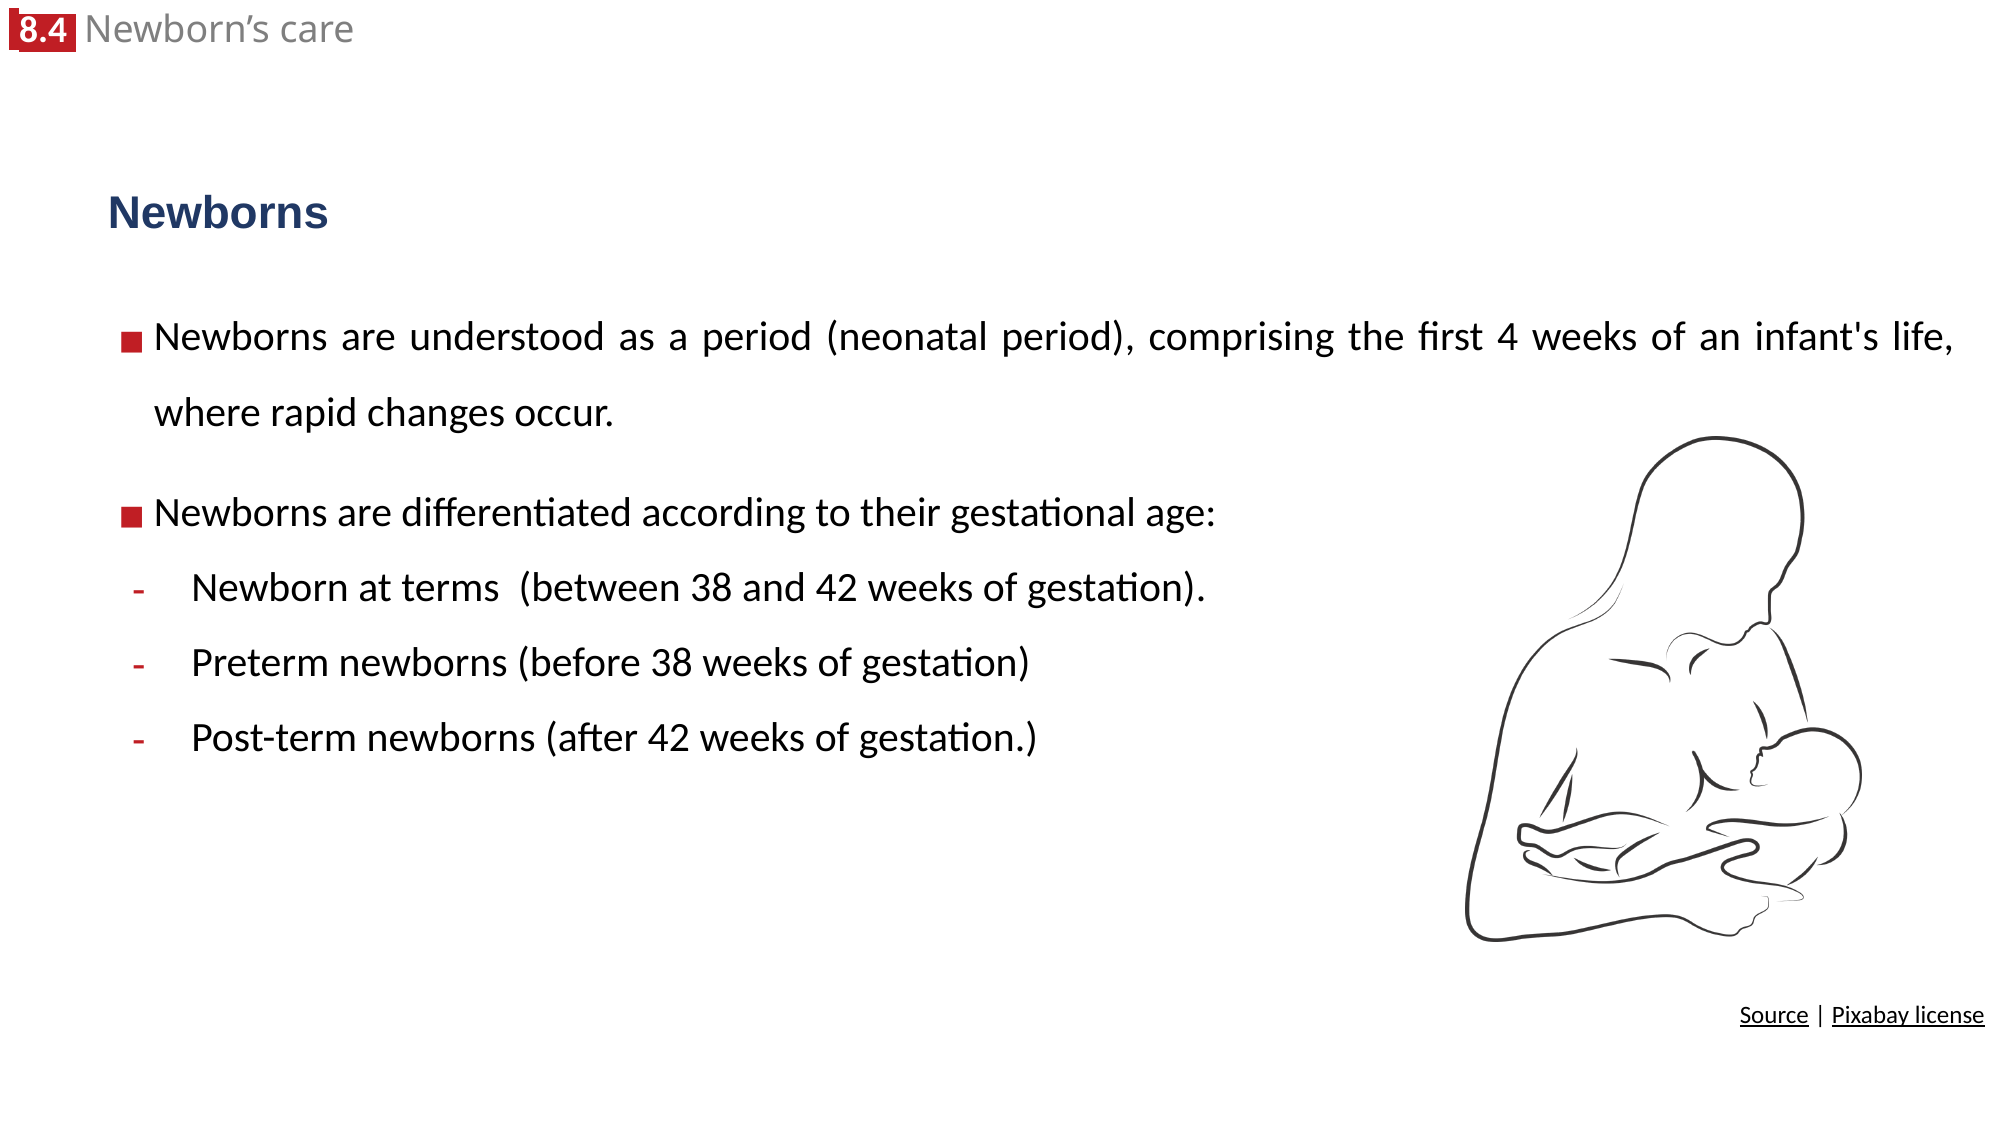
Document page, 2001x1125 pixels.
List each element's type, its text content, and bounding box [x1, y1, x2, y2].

list Newborns are understood as a period (neonatal period), comprising the first 4 weeks of an infant's life, where rapid changes occur. Newborns are differentiated according to their gestational age: Newborn at terms (between 38 and 42 weeks of gestation). Preterm newborns (before 38 weeks of gestation) Post-term newborns (after 42 weeks of gestation.) [101, 276, 1971, 934]
text_box Newborns [92, 160, 1908, 260]
text_box Source | Pixabay license [1604, 991, 2000, 1037]
picture [1465, 436, 1862, 942]
